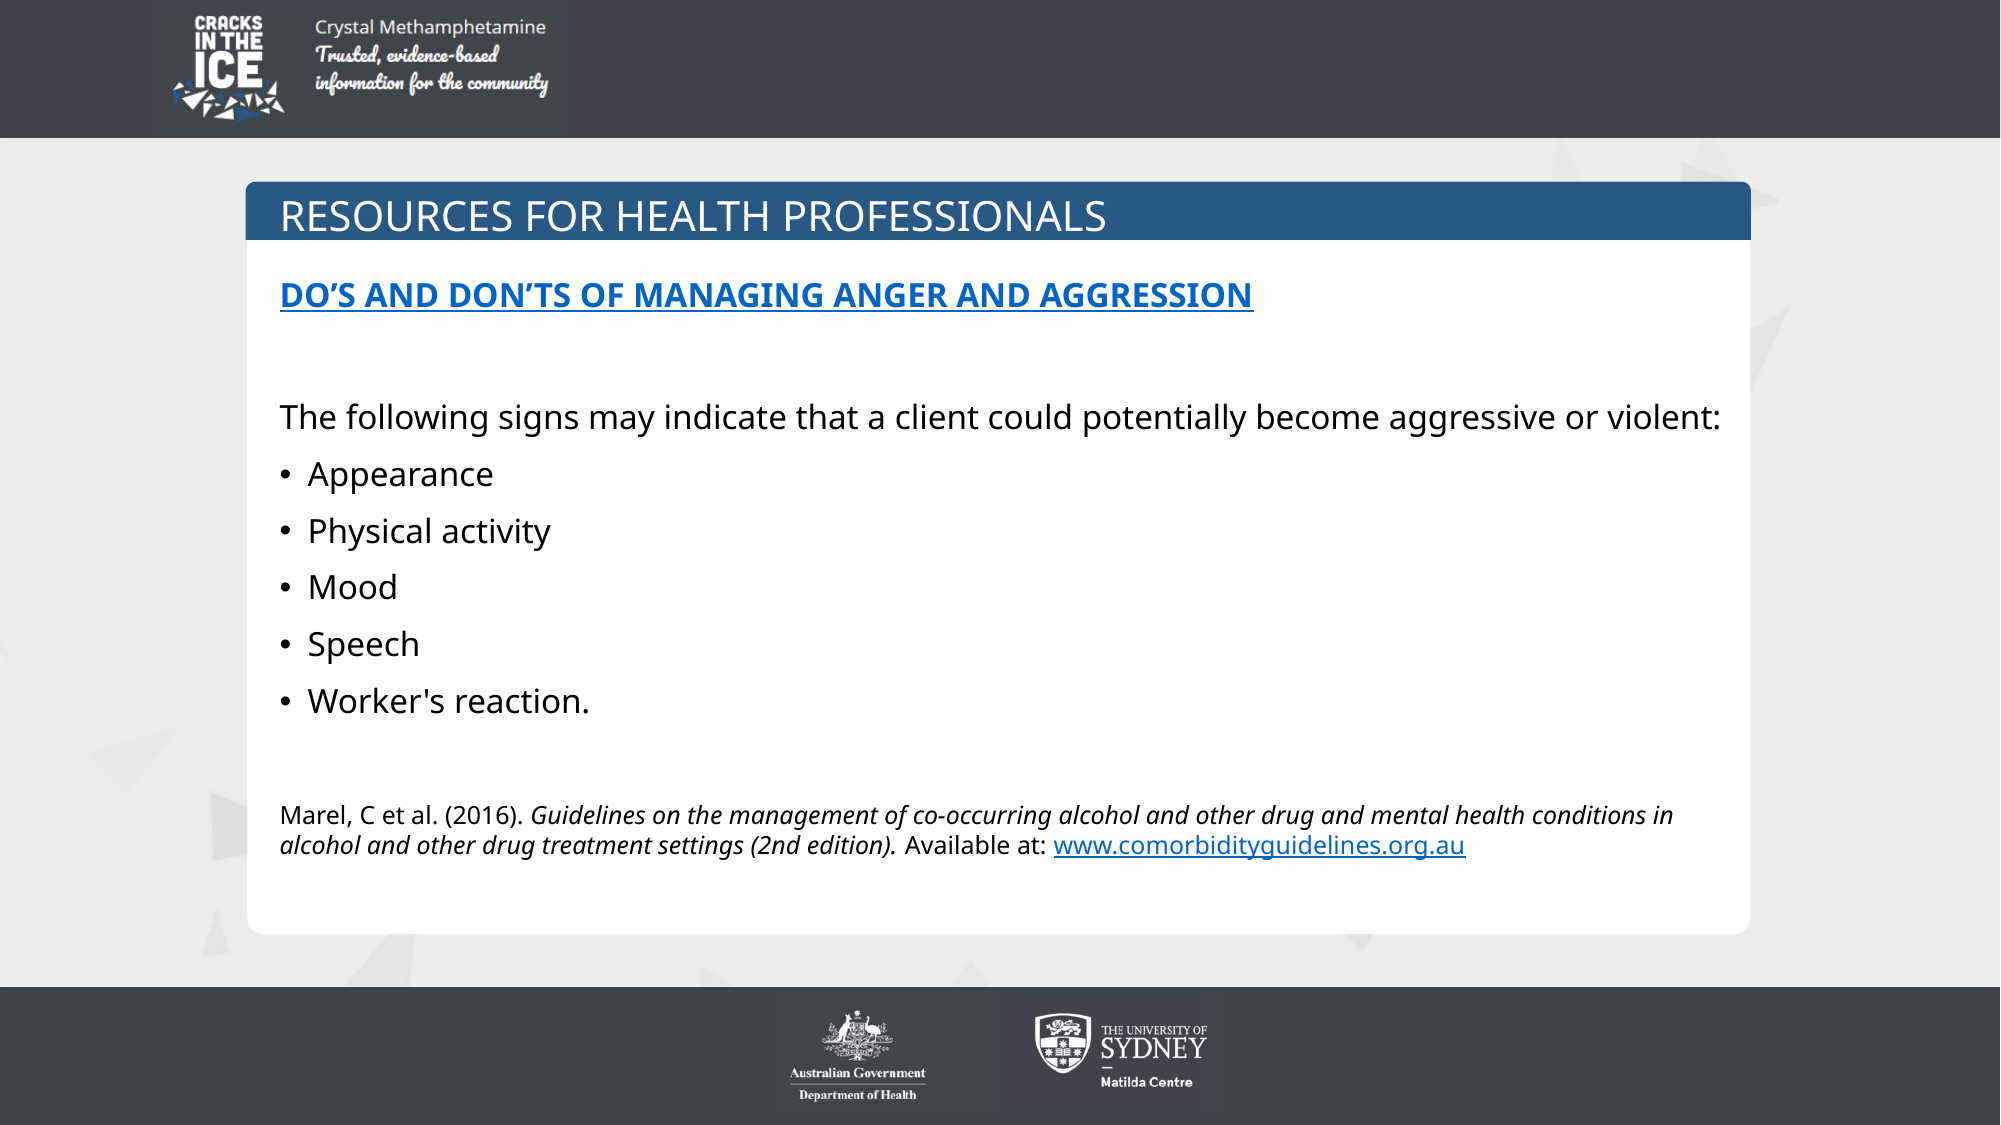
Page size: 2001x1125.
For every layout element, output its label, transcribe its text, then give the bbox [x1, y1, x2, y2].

title RESOURCES FOR HEALTH PROFESSIONALS [264, 180, 1765, 248]
picture [159, 3, 566, 134]
picture [779, 998, 1221, 1111]
subtitle DO’S AND DON’TS OF MANAGING ANGER AND AGGRESSION The following signs may indicate that a client could potentially become aggressive or violent: Appearance Physical activity Mood Speech Worker's reaction. Marel, C et al. (2016). Guidelines on the management of co-occurring alcohol and other drug and mental health conditions in alcohol and other drug treatment settings (2nd edition). Available at: www.comorbidityguidelines.org.au [264, 266, 1759, 869]
